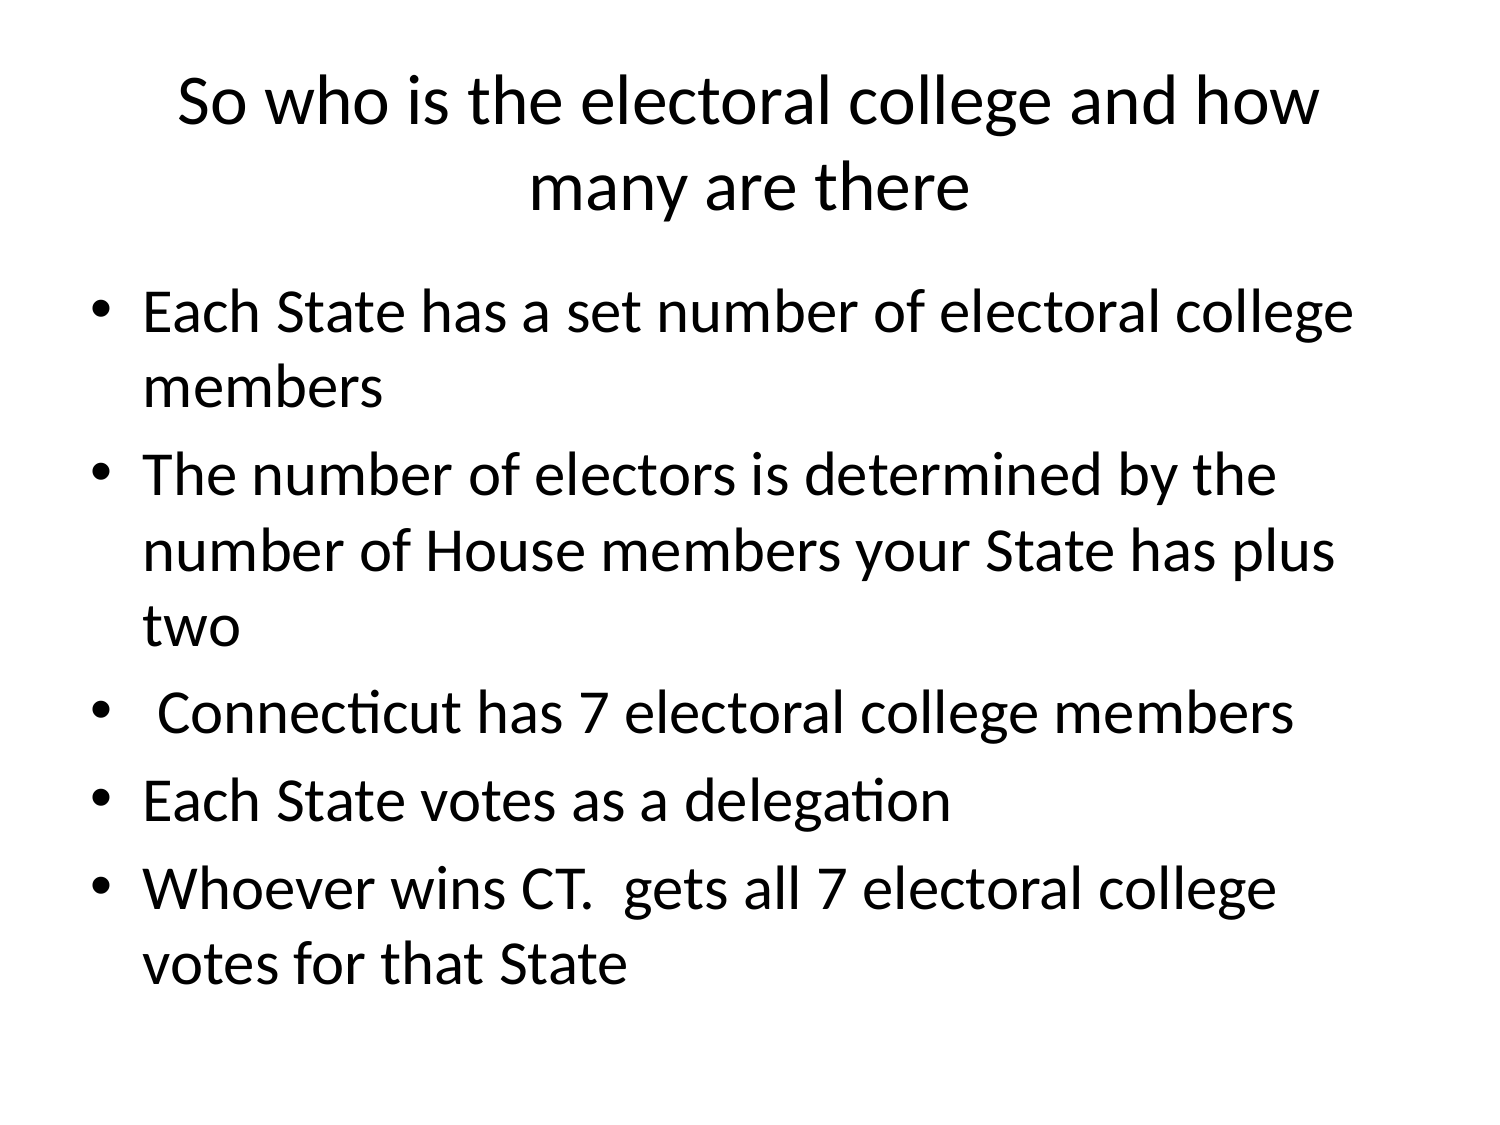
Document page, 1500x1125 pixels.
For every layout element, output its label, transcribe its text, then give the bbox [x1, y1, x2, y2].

list Each State has a set number of electoral college members The number of electors is determined by the number of House members your State has plus two Connecticut has 7 electoral college members Each State votes as a delegation Whoever wins CT. gets all 7 electoral college votes for that State [75, 262, 1425, 1005]
title So who is the electoral college and how many are there [75, 45, 1425, 233]
